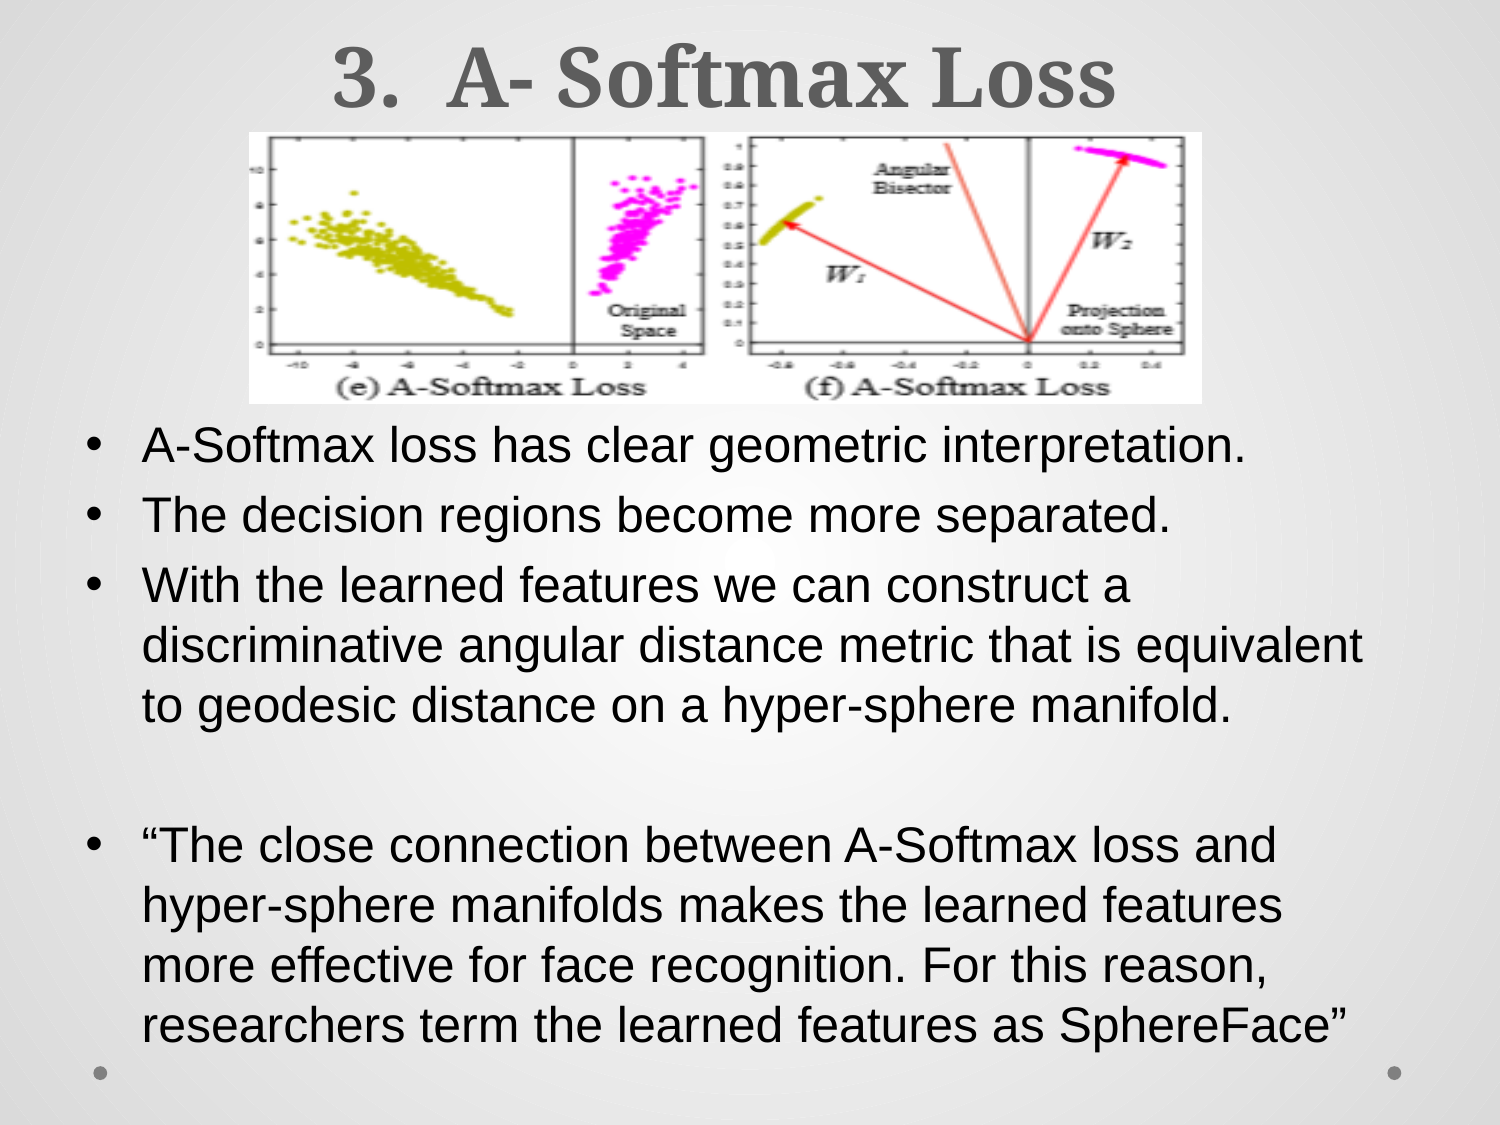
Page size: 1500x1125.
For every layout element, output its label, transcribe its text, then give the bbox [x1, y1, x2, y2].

picture [248, 132, 1202, 404]
text_box A-Softmax loss has clear geometric interpretation. The decision regions become more separated. With the learned features we can construct a discriminative angular distance metric that is equivalent to geodesic distance on a hyper-sphere manifold. “The close connection between A-Softmax loss and hyper-sphere manifolds makes the learned features more effective for face recognition. For this reason, researchers term the learned features as SphereFace” [70, 405, 1421, 1061]
text_box 3. A- Softmax Loss [259, 16, 1191, 131]
